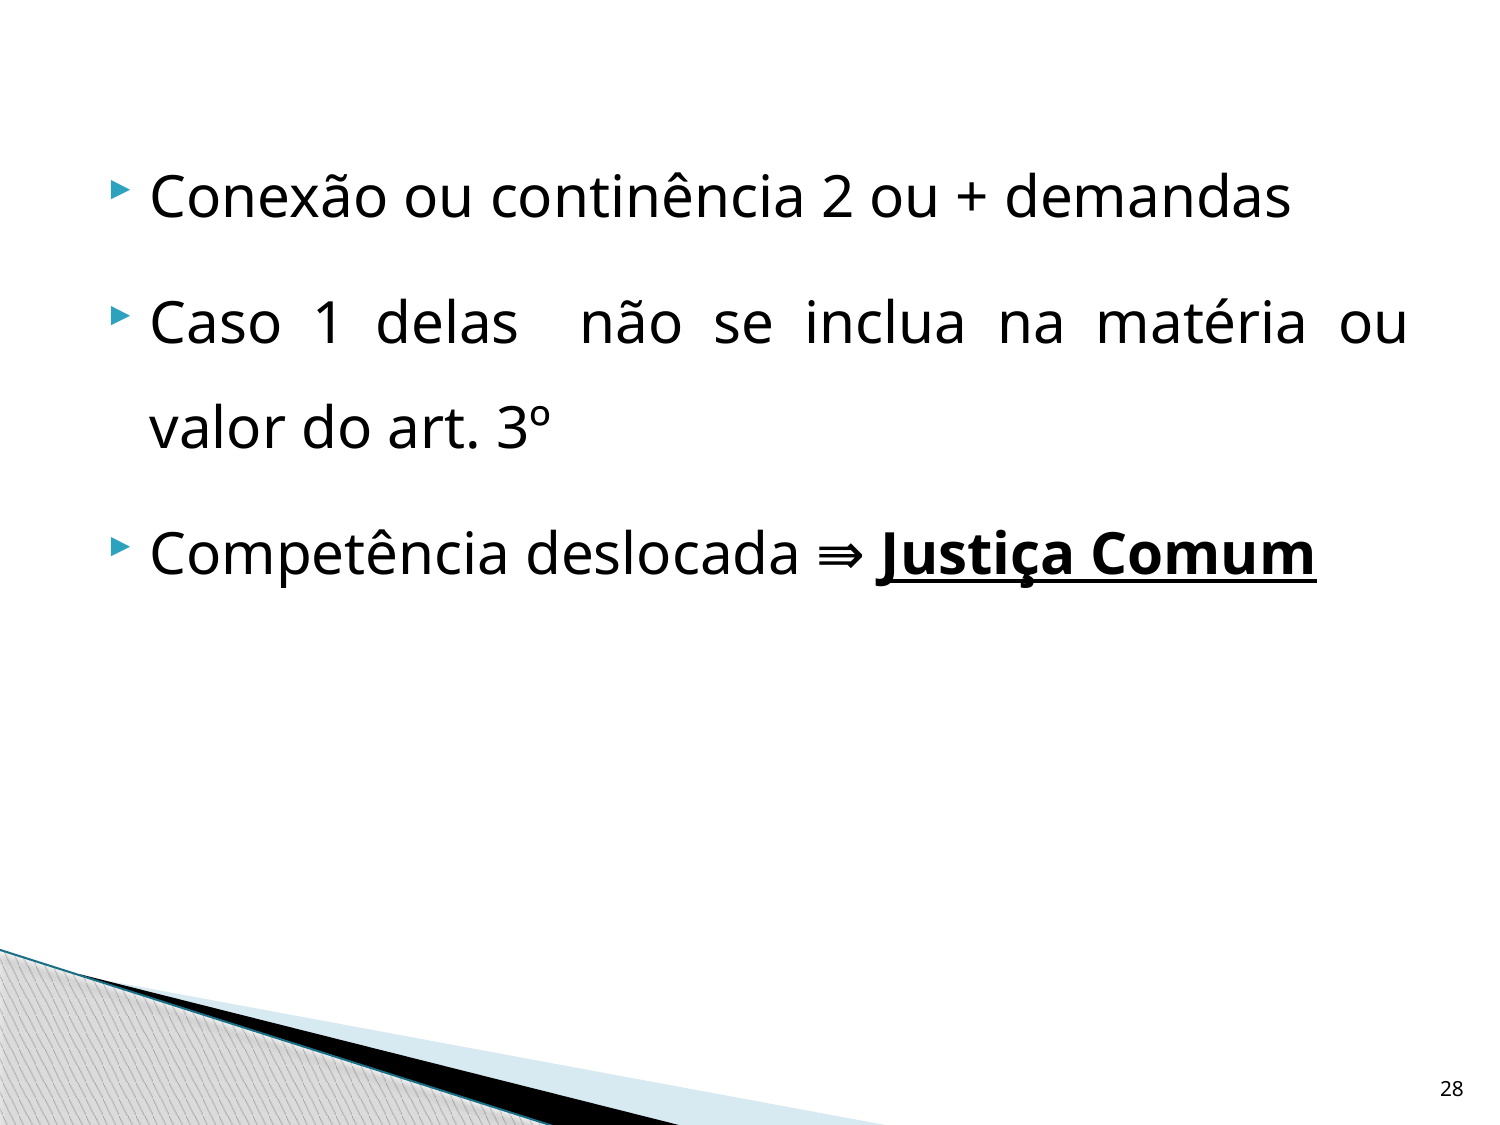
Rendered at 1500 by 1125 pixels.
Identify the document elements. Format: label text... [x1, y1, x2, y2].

slide_number 28 [1418, 1051, 1479, 1112]
list Conexão ou continência 2 ou + demandas Caso 1 delas não se inclua na matéria ou valor do art. 3º Competência deslocada ⇛ Justiça Comum [75, 117, 1425, 986]
